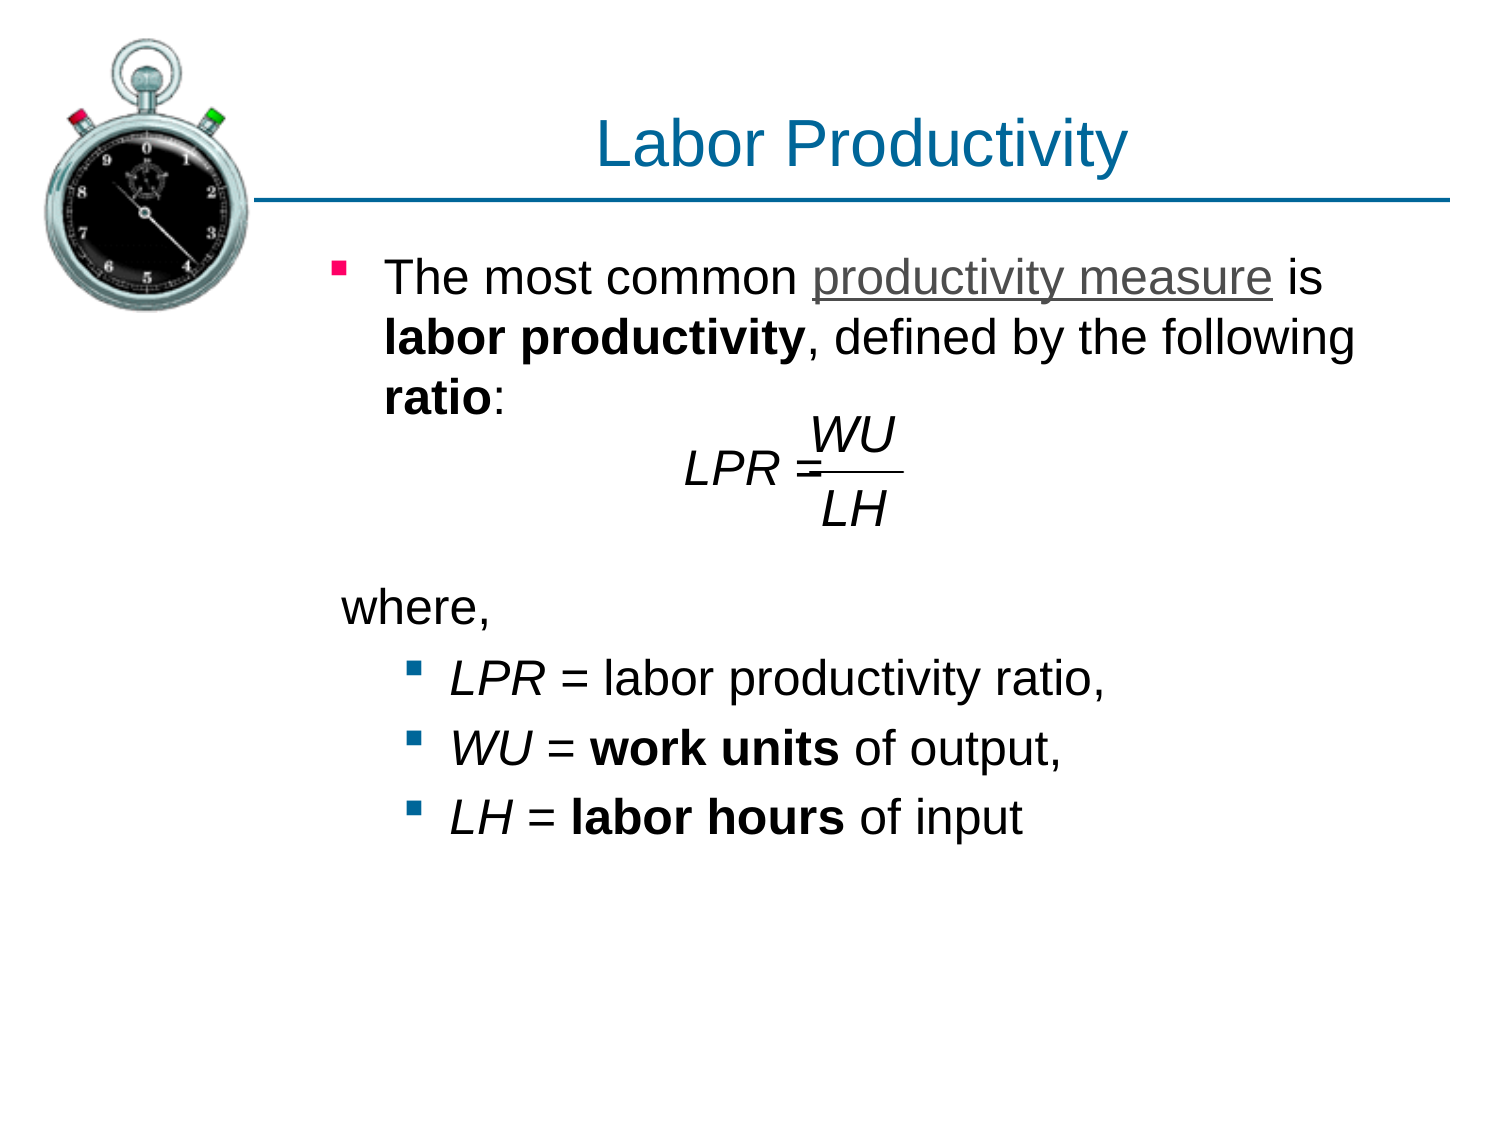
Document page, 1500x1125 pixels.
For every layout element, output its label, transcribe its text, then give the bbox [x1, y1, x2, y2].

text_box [800, 399, 915, 538]
picture [37, 37, 254, 313]
title Labor Productivity [275, 37, 1450, 188]
list The most common productivity measure is labor productivity, defined by the following ratio: LPR = where, LPR = labor productivity ratio, WU = work units of output, LH = labor hours of input [312, 237, 1450, 975]
